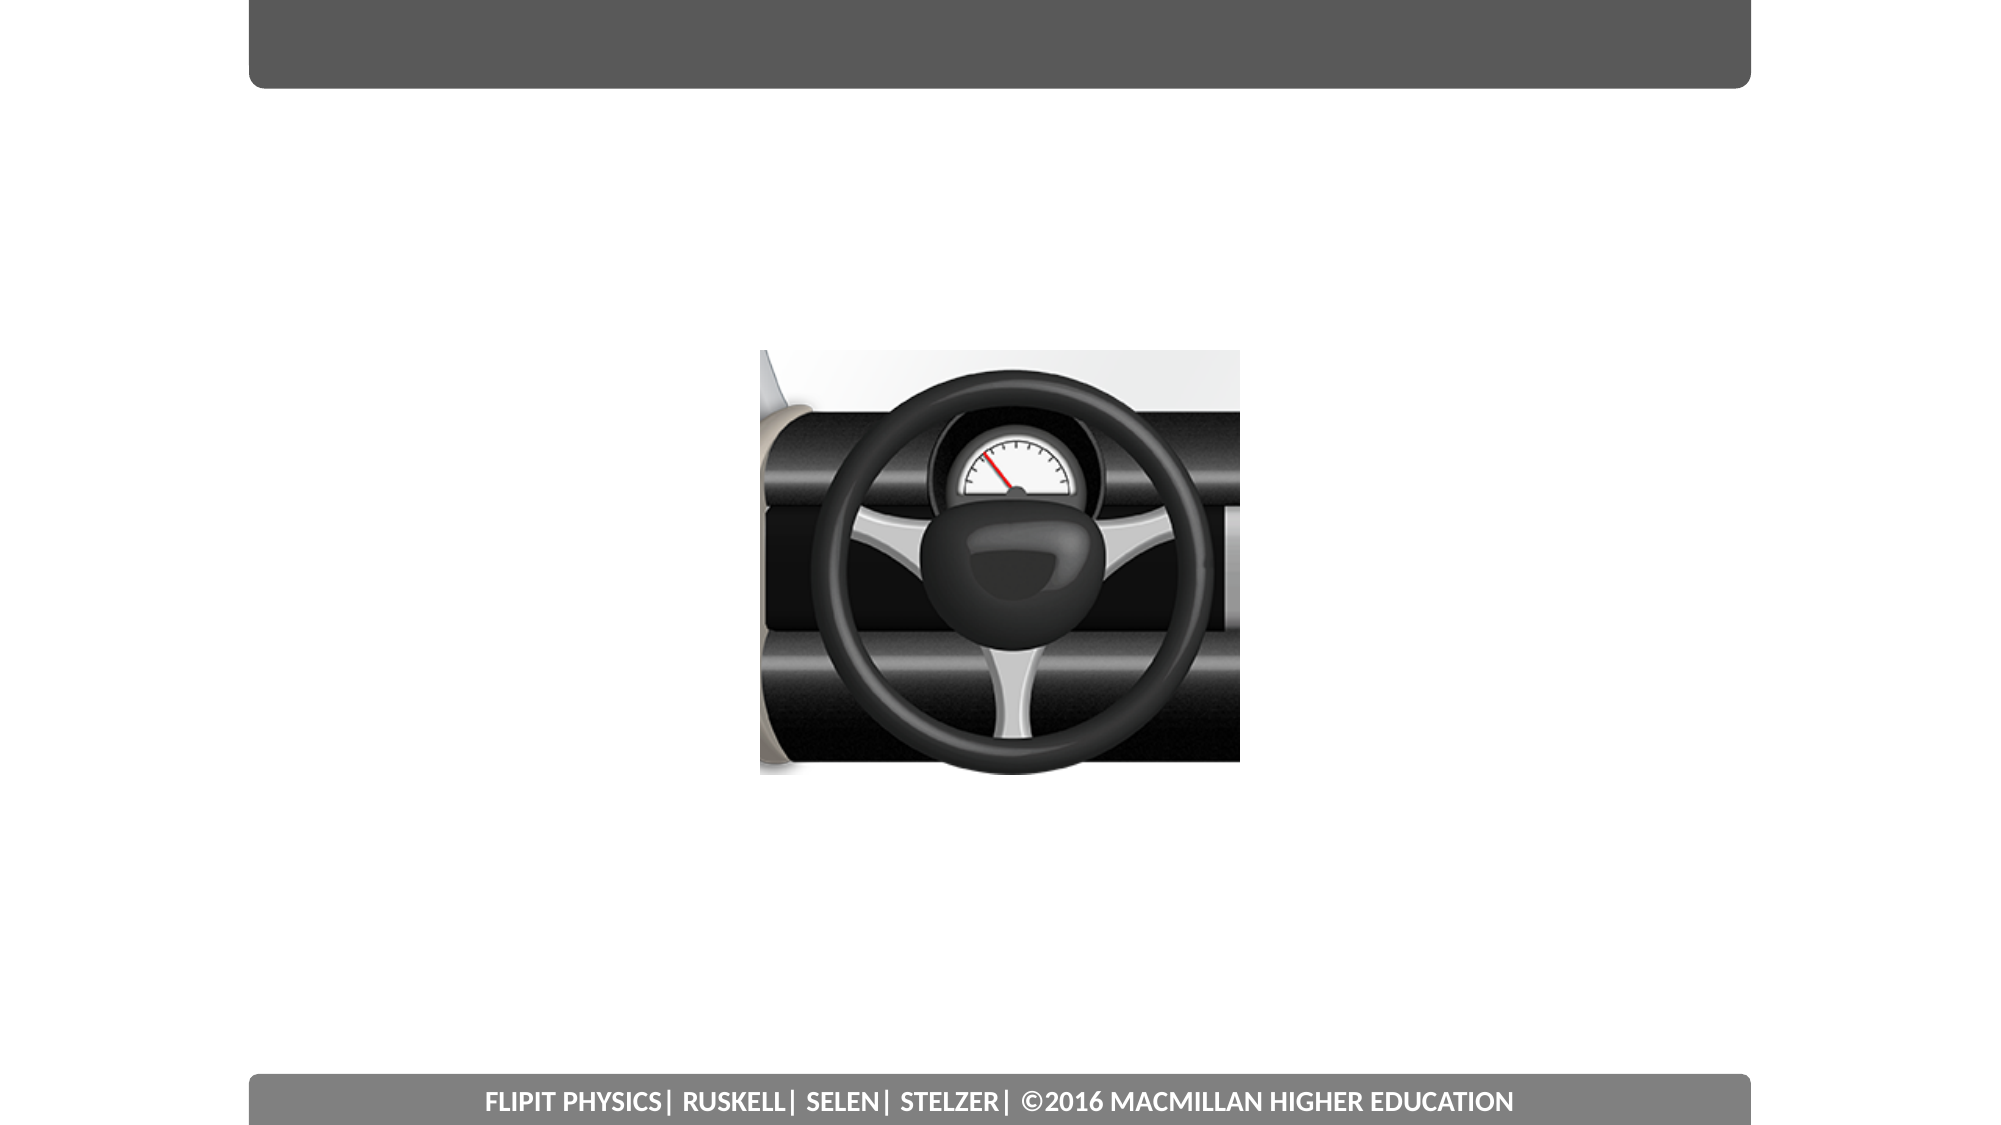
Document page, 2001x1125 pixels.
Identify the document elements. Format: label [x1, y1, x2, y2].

text_box [249, 1074, 1750, 1125]
text_box [248, 0, 1752, 89]
picture [760, 350, 1240, 775]
